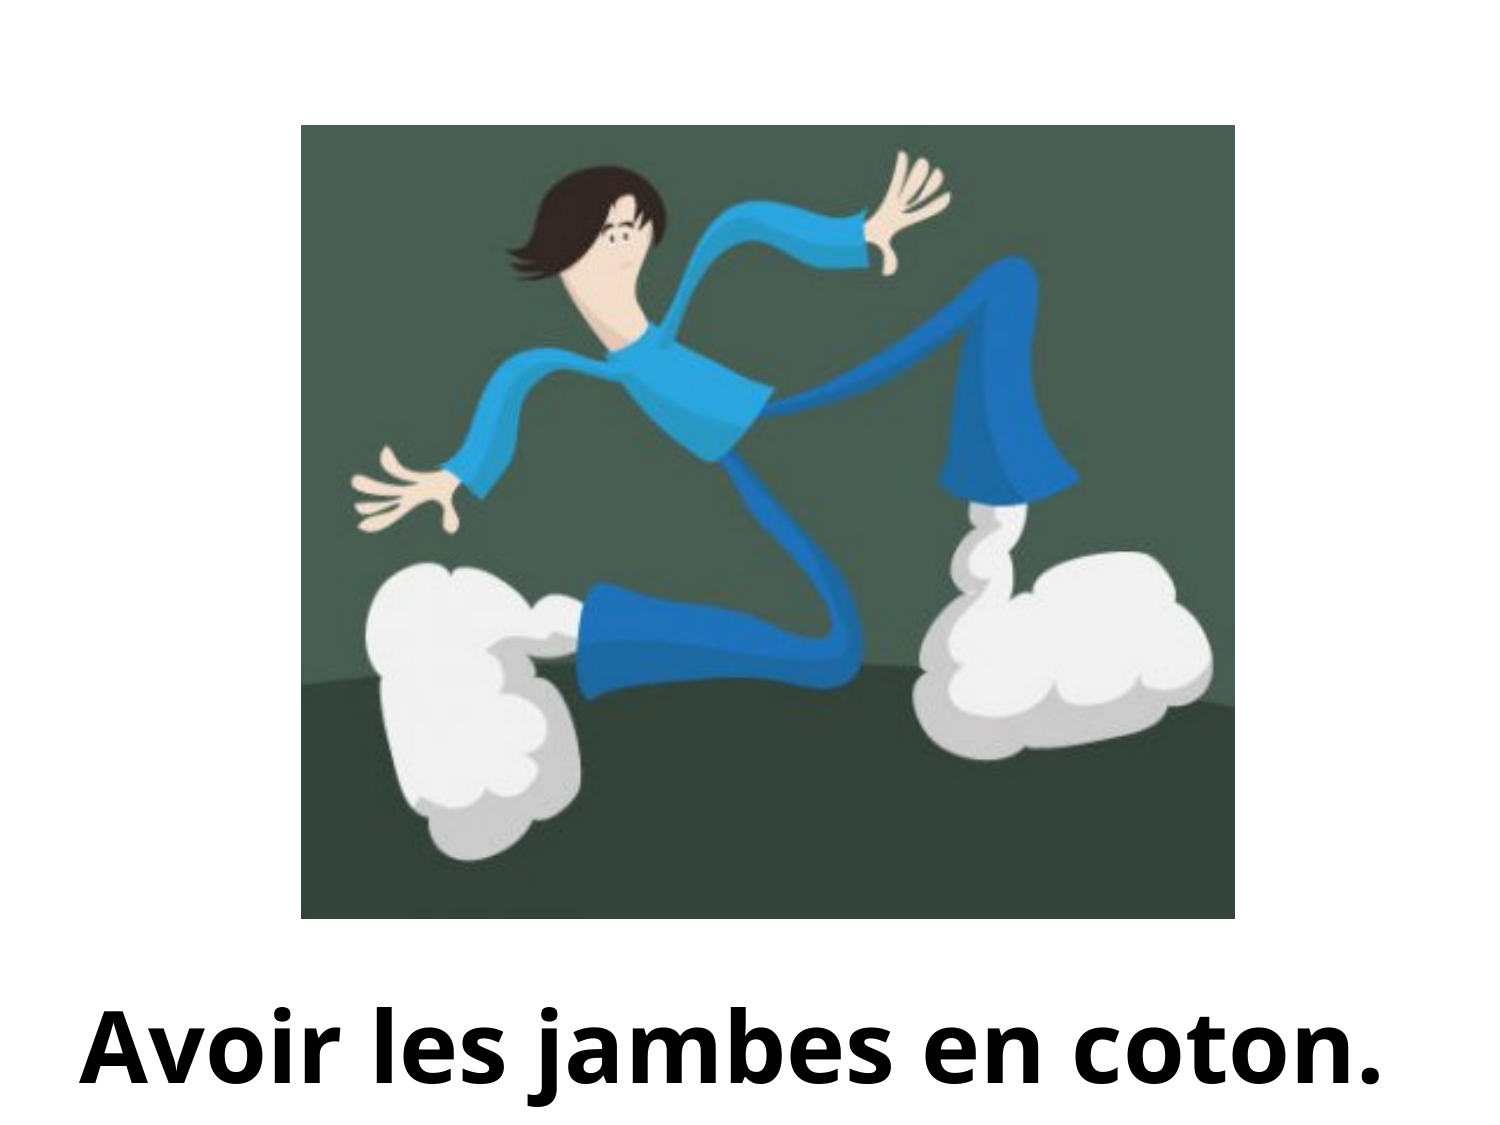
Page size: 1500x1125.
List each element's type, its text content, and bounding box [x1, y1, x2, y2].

text_box Avoir les jambes en coton. [64, 975, 1412, 1111]
picture [300, 125, 1235, 919]
